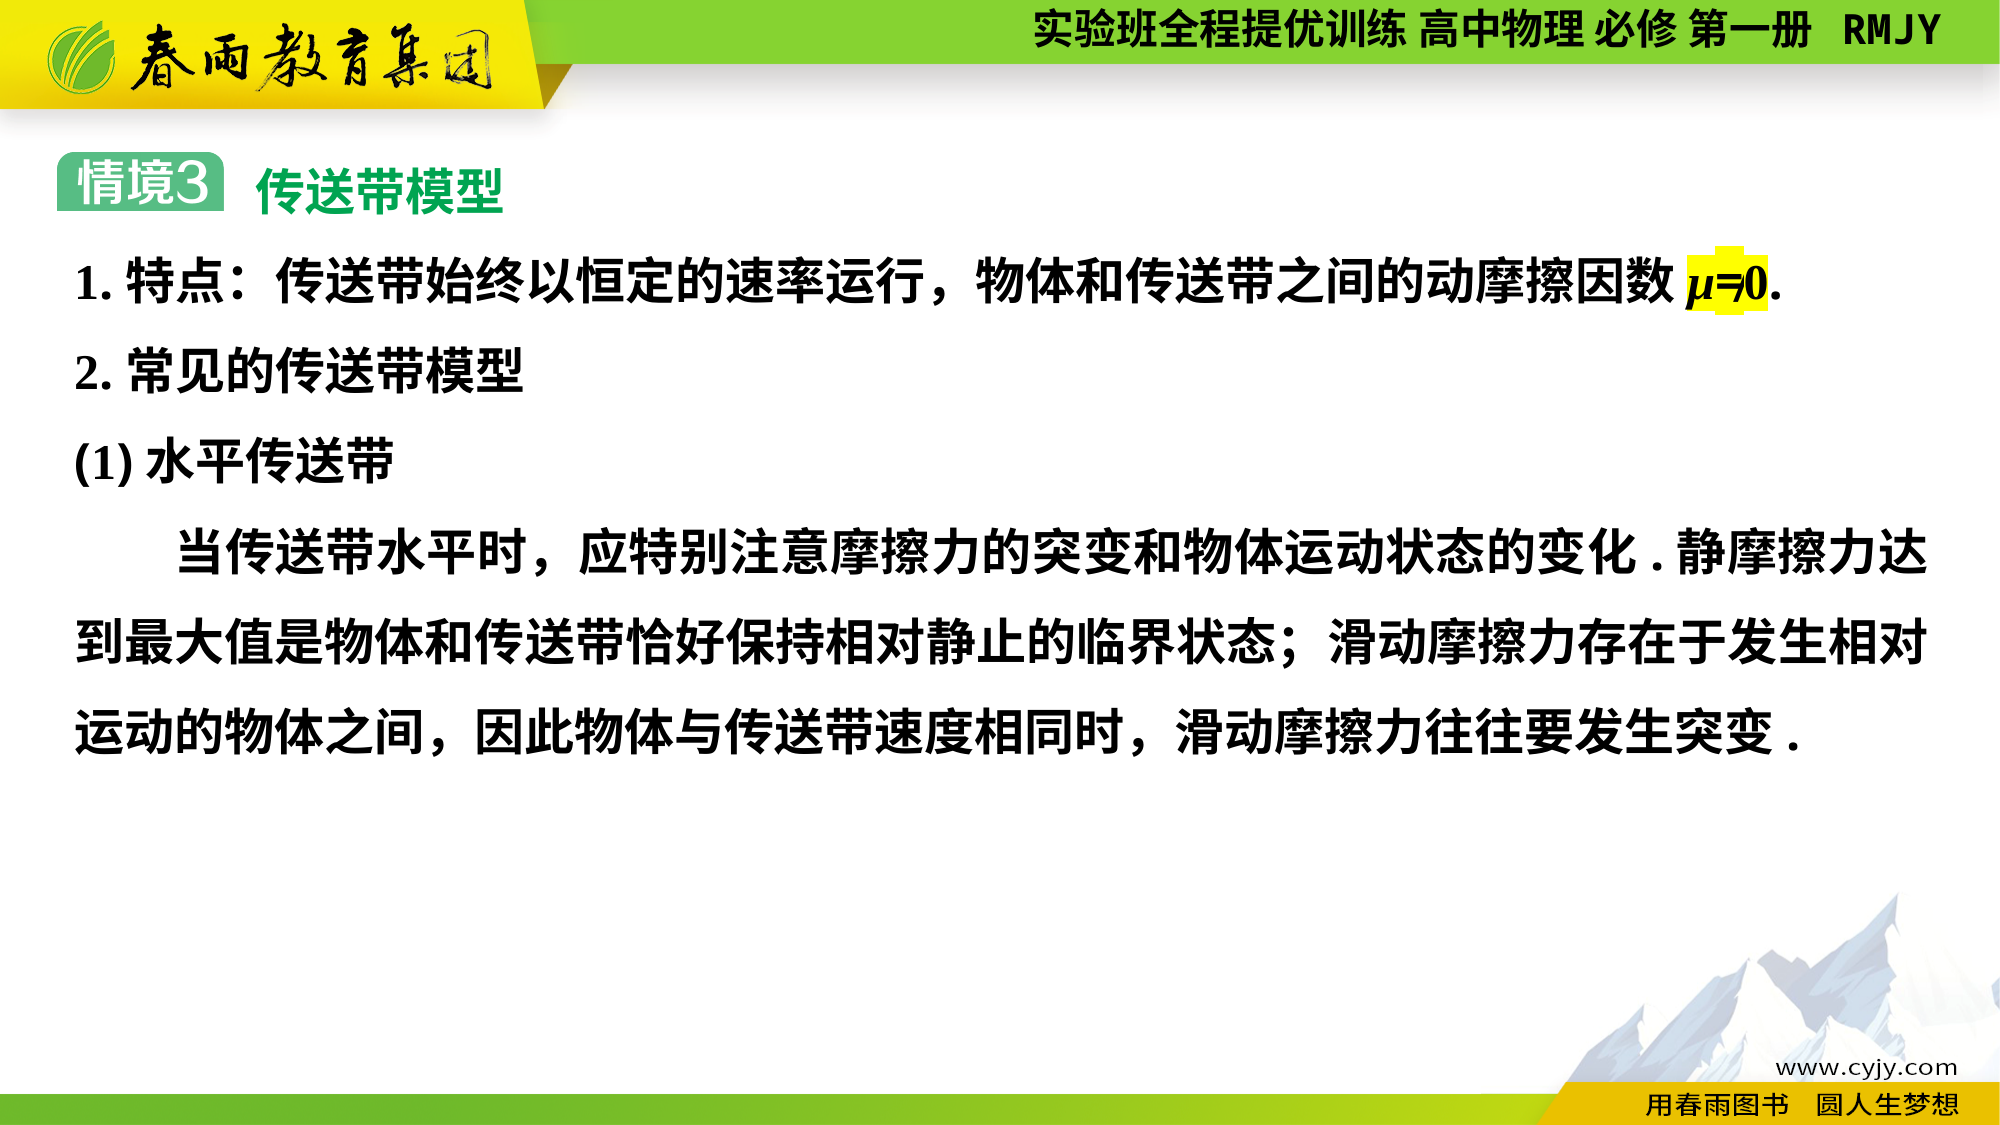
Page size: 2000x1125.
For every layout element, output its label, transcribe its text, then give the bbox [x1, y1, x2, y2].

list 传送带模型 1.特点：传送带始终以恒定的速率运行，物体和传送带之间的动摩擦因数μ≠0. 2.常见的传送带模型 (1)水平传送带 当传送带水平时，应特别注意摩擦力的突变和物体运动状态的变化.静摩擦力达到最大值是物体和传送带恰好保持相对静止的临界状态；滑动摩擦力存在于发生相对运动的物体之间，因此物体与传送带速度相同时，滑动摩擦力往往要发生突变. [59, 122, 1944, 774]
picture [0, 0, 2000, 1125]
